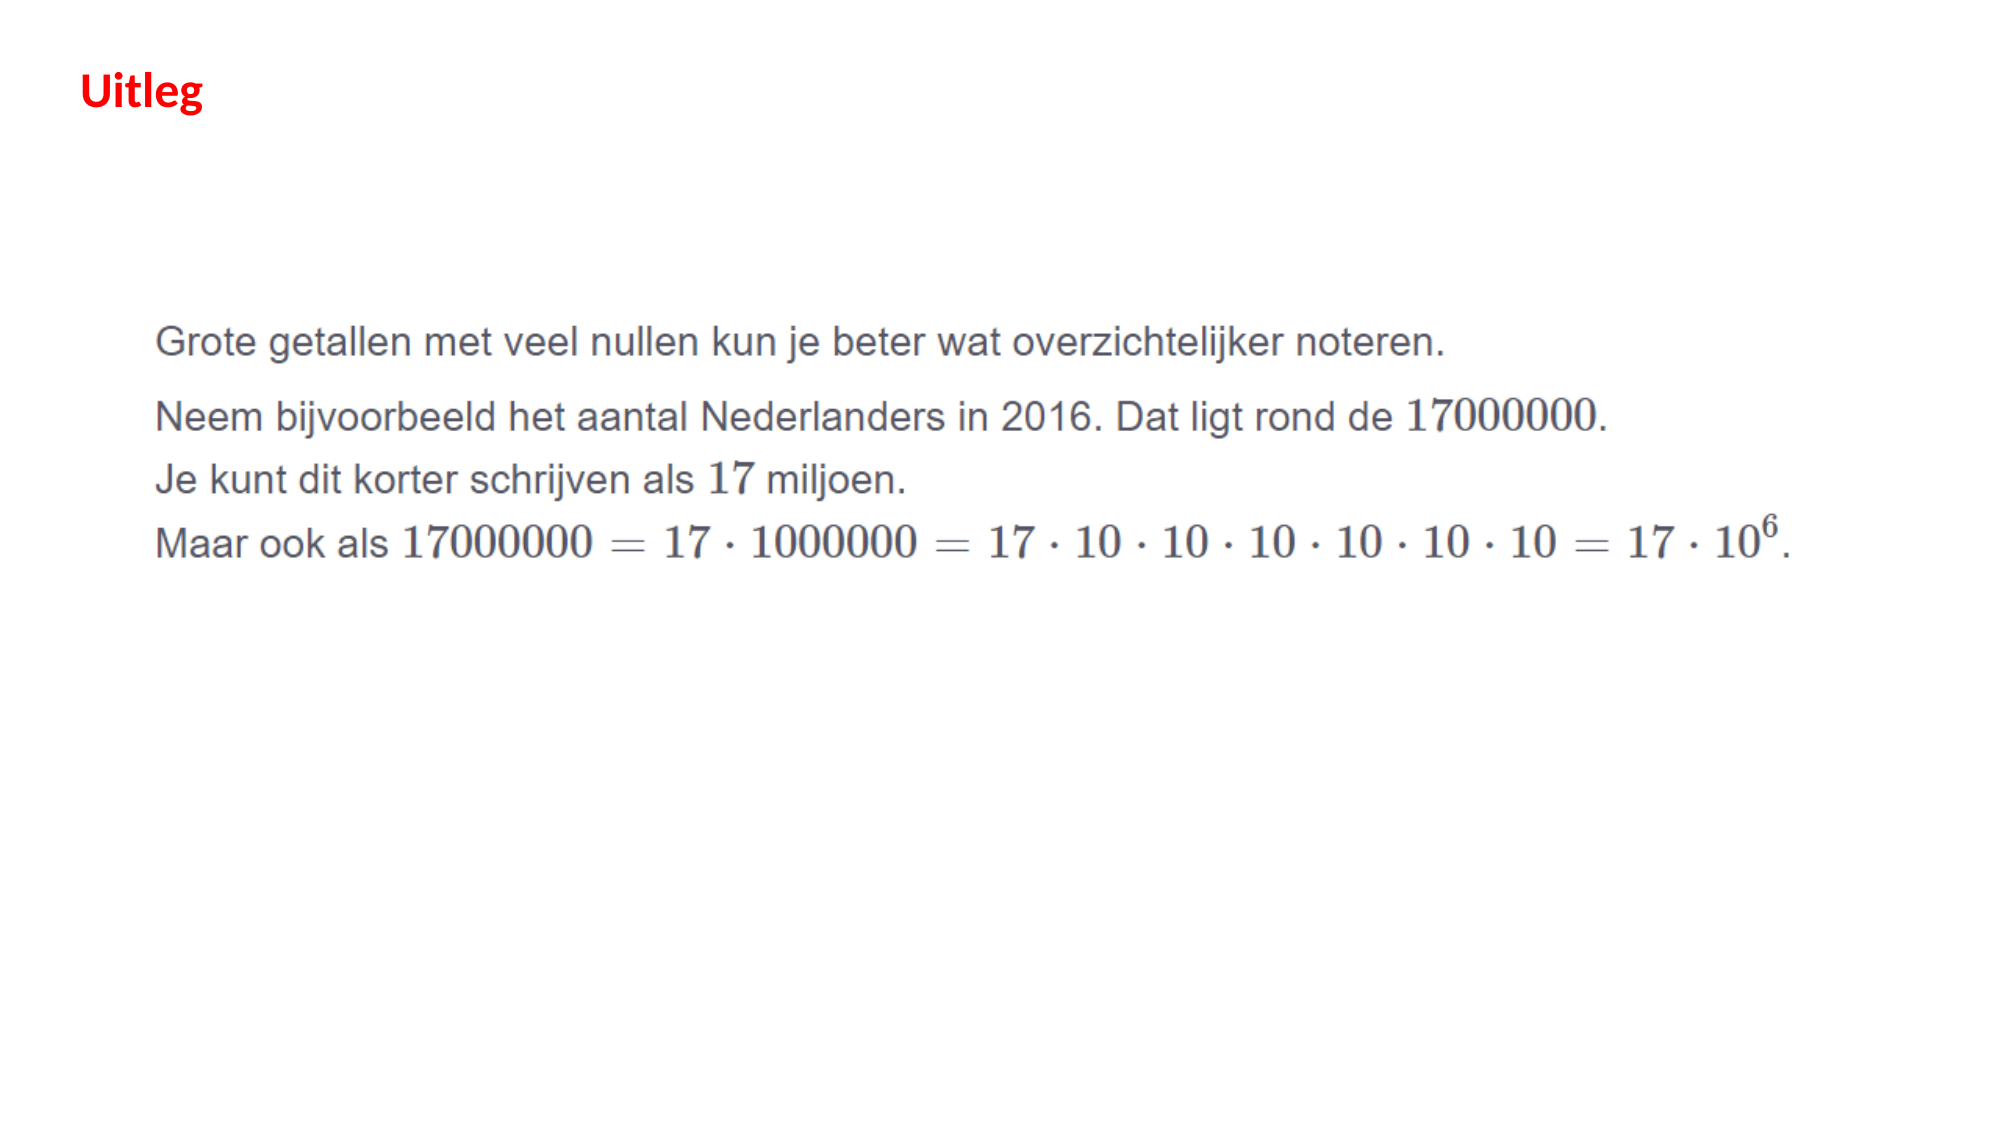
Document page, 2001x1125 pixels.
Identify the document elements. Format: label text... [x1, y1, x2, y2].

text_box Uitleg [65, 50, 405, 125]
picture [144, 301, 1828, 586]
